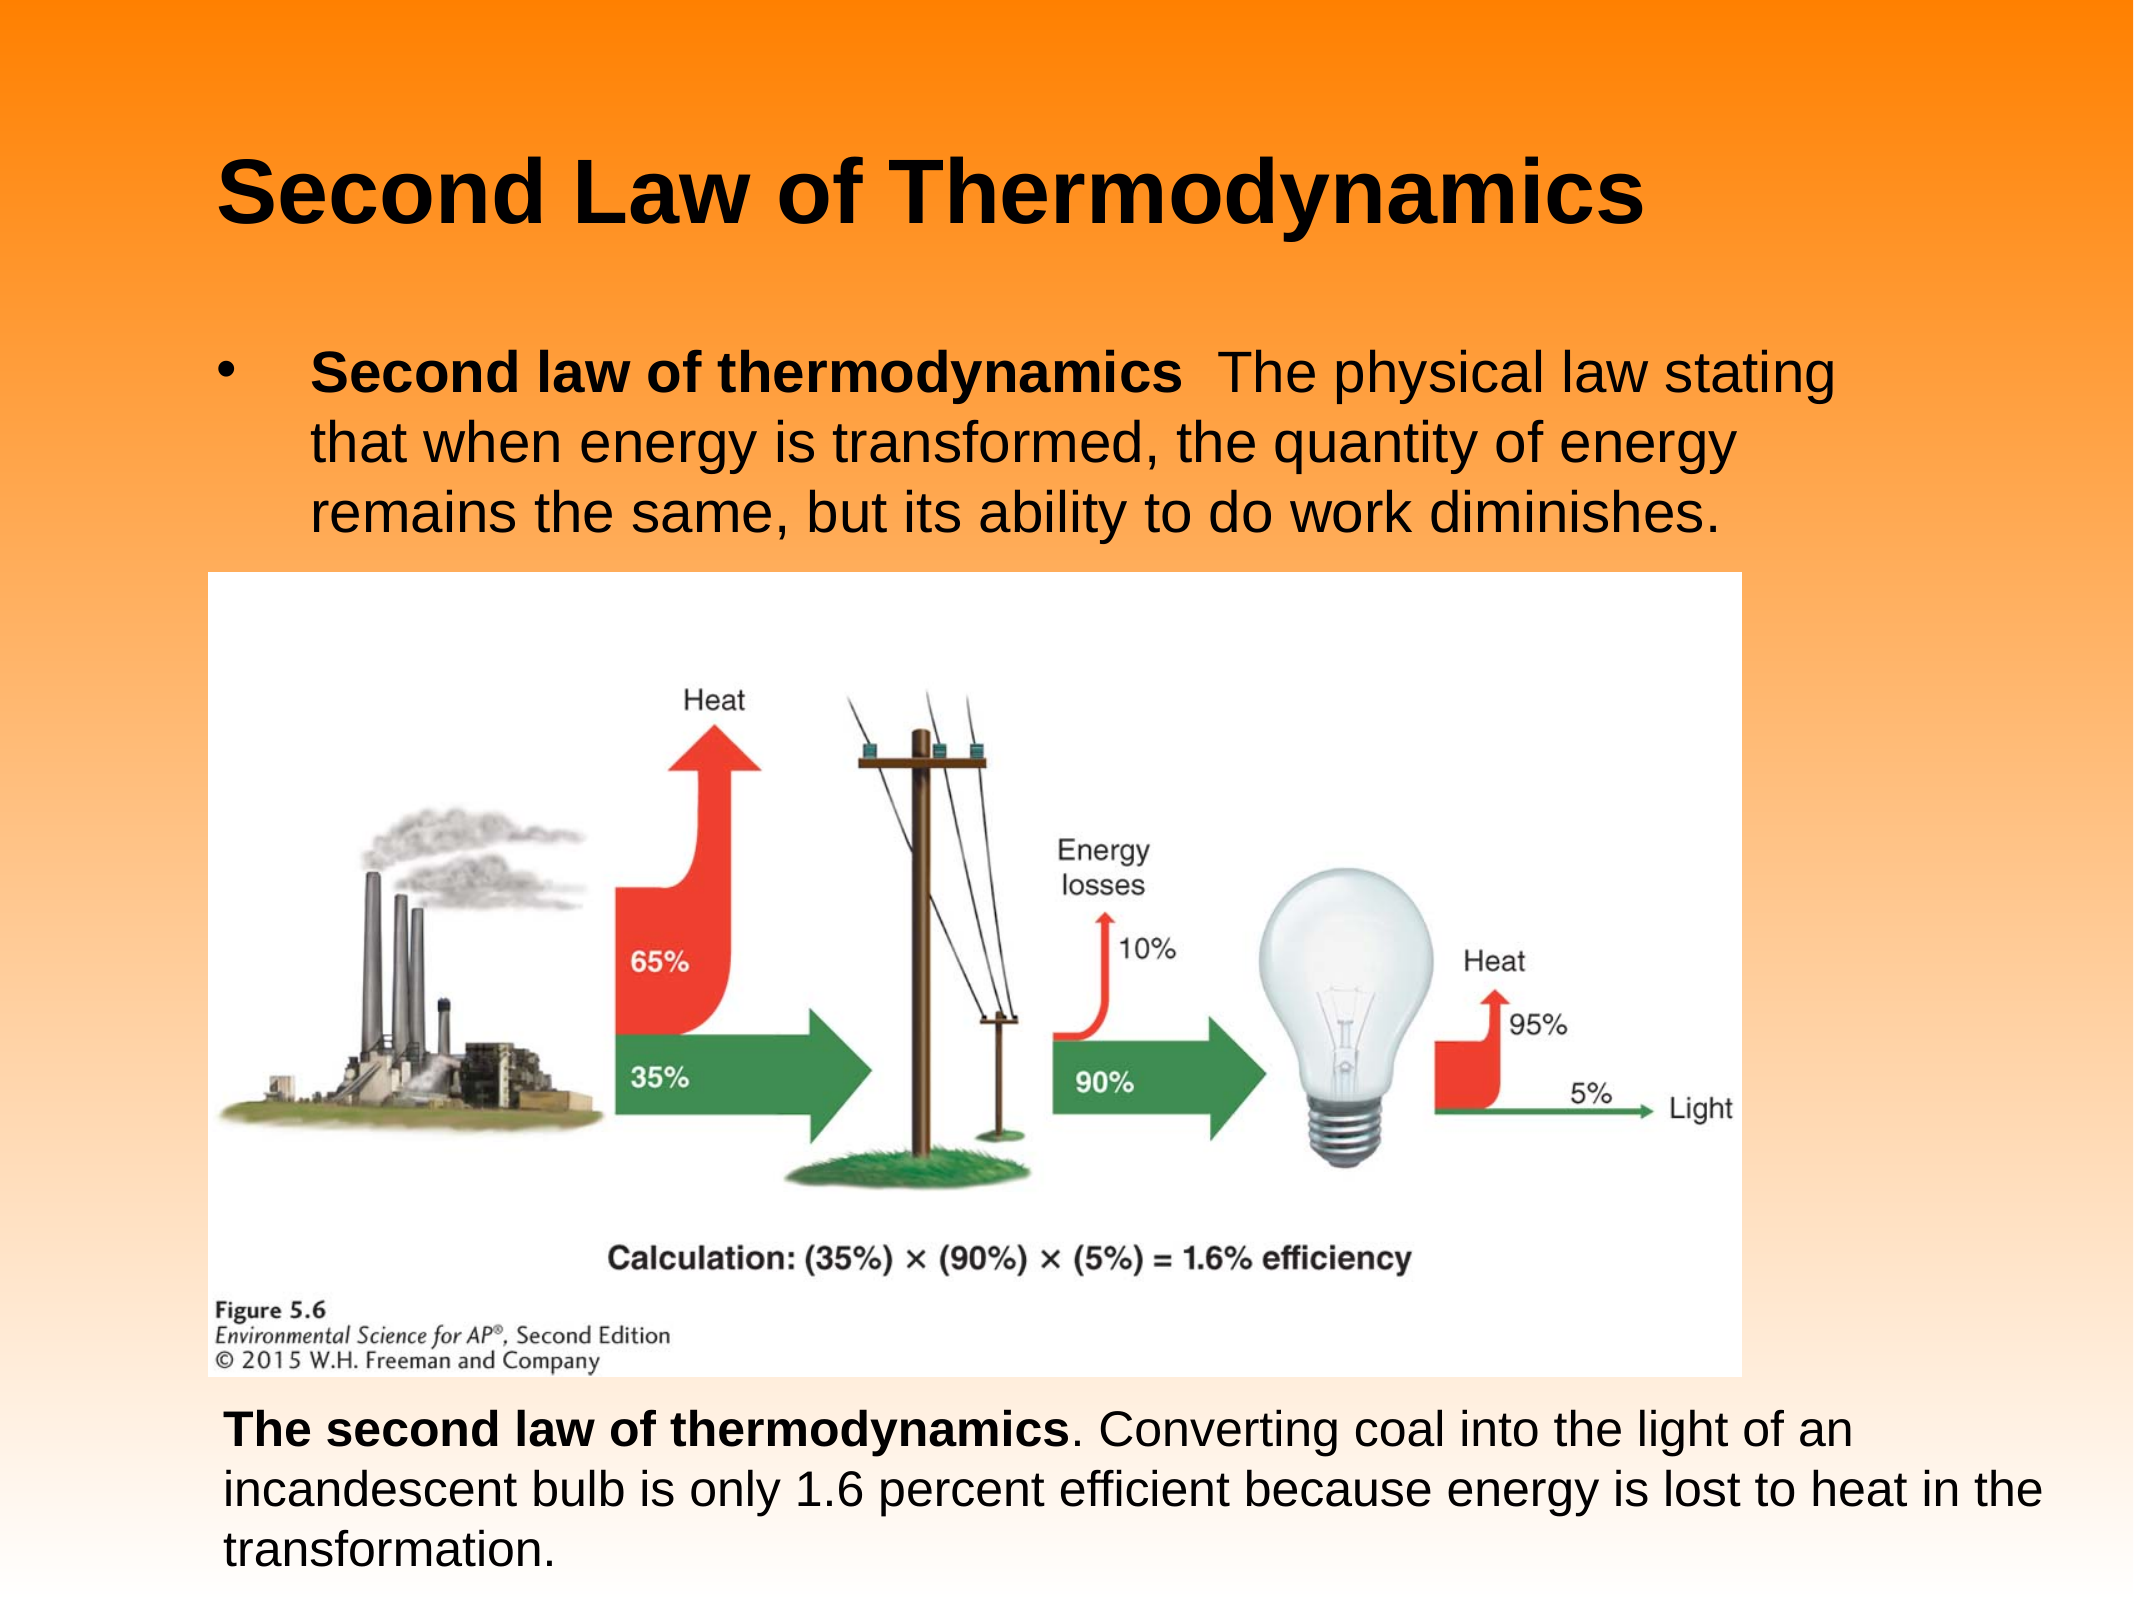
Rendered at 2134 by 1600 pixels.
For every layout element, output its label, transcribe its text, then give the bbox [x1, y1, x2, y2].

picture [208, 572, 1742, 1378]
list Second law of thermodynamics The physical law stating that when energy is transformed, the quantity of energy remains the same, but its ability to do work diminishes. [208, 0, 1925, 918]
text_box The second law of thermodynamics. Converting coal into the light of an incandescent bulb is only 1.6 percent efficient because energy is lost to heat in the transformation. [208, 1389, 2071, 1584]
